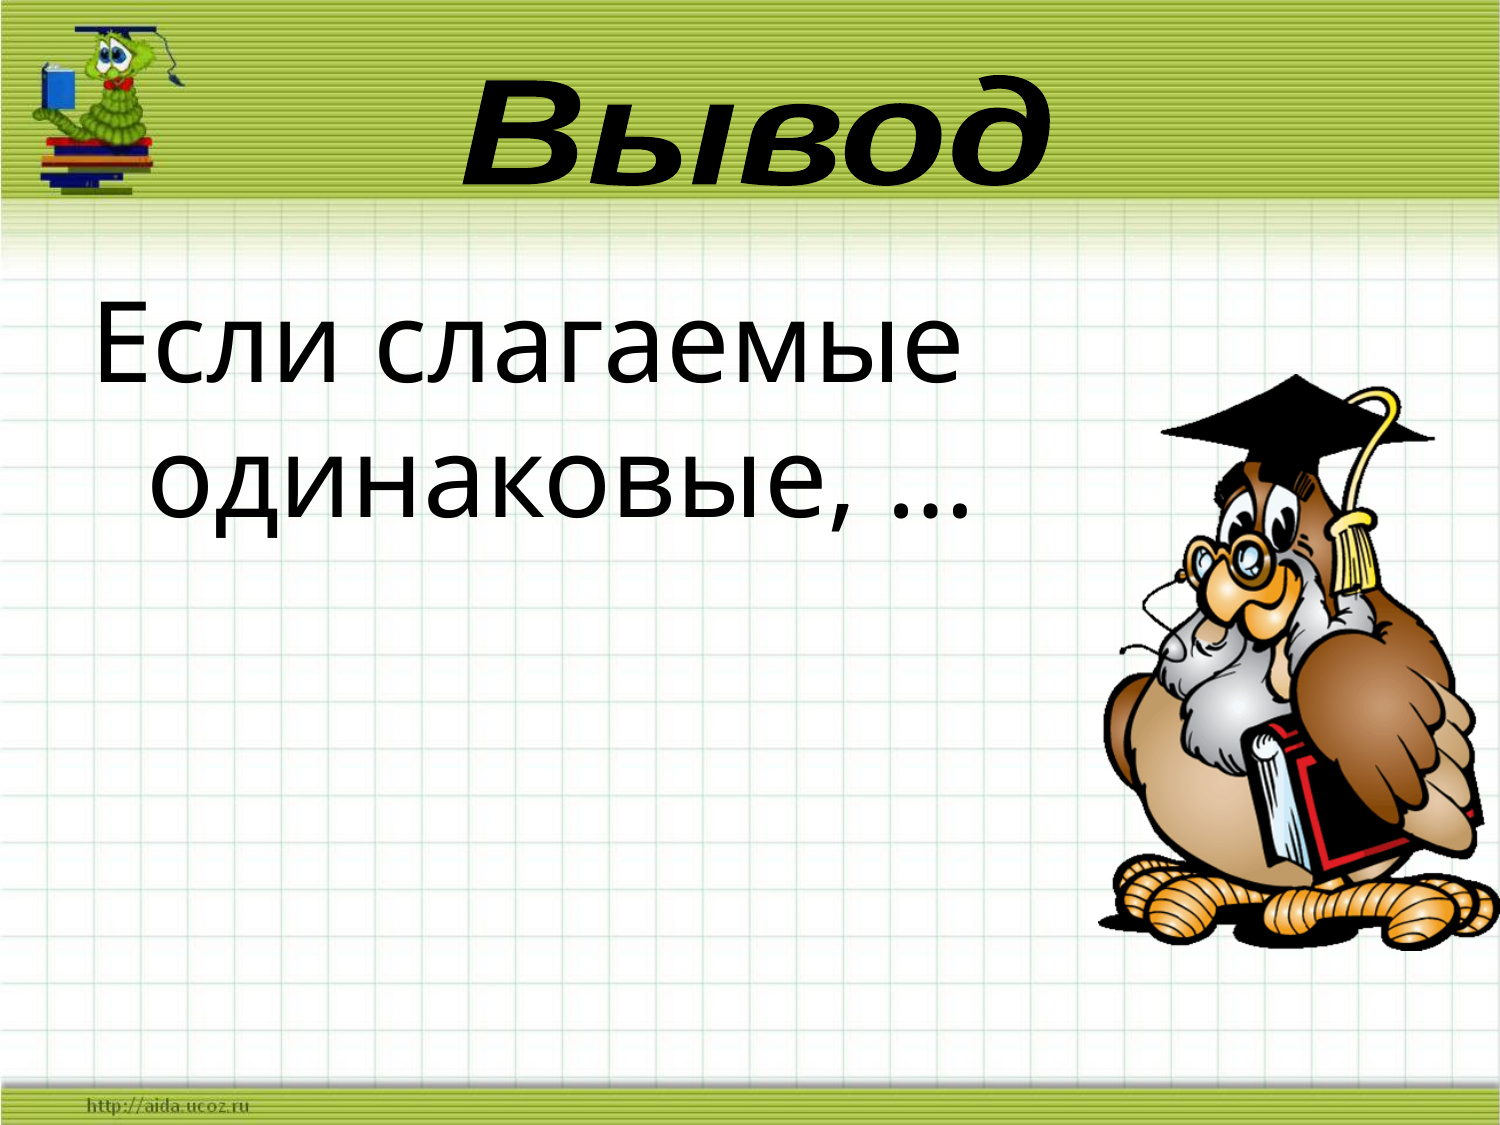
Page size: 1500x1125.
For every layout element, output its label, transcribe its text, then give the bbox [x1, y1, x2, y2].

picture [0, 0, 1500, 1125]
list Если слагаемые одинаковые, … [74, 262, 1151, 1006]
